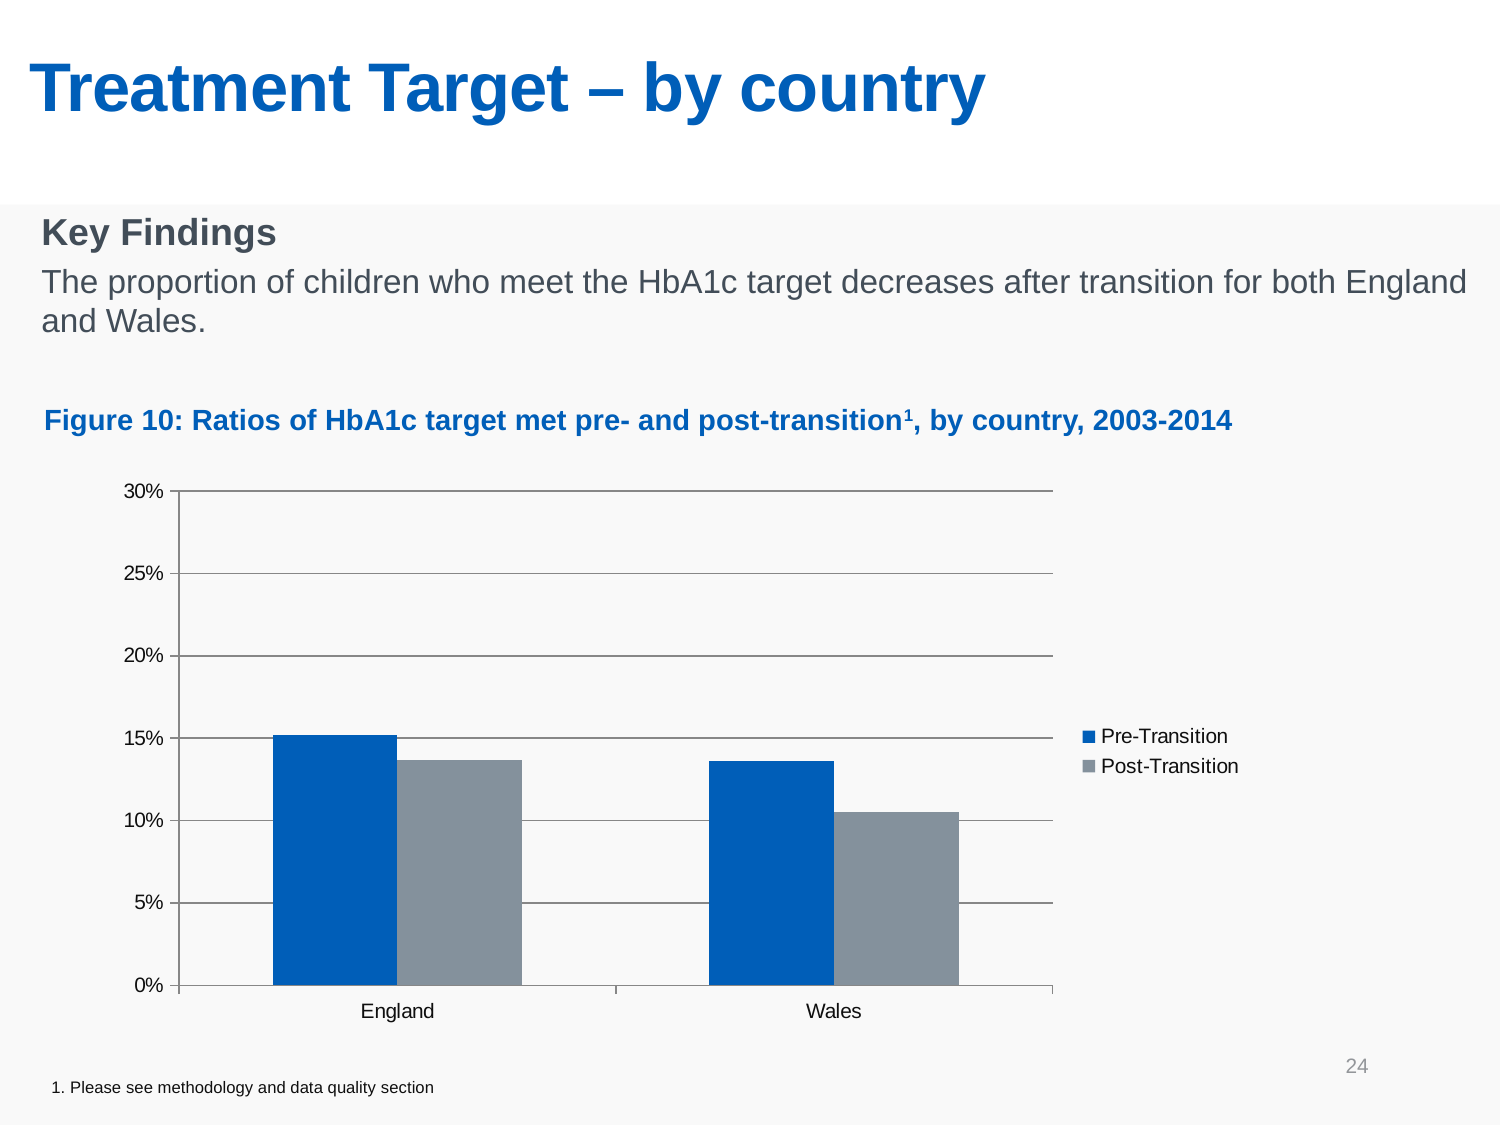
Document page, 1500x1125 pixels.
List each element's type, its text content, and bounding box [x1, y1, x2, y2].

title Treatment Target – by country [29, 42, 1447, 149]
chart [100, 467, 1259, 1036]
list Key Findings The proportion of children who meet the HbA1c target decreases after transition for both England and Wales. [41, 208, 1483, 362]
slide_number 24 [1033, 1035, 1384, 1095]
text_box Figure 10: Ratios of HbA1c target met pre- and post-transition1, by country, 2003-2014 [29, 393, 1471, 444]
text_box 1. Please see methodology and data quality section [36, 1069, 461, 1104]
